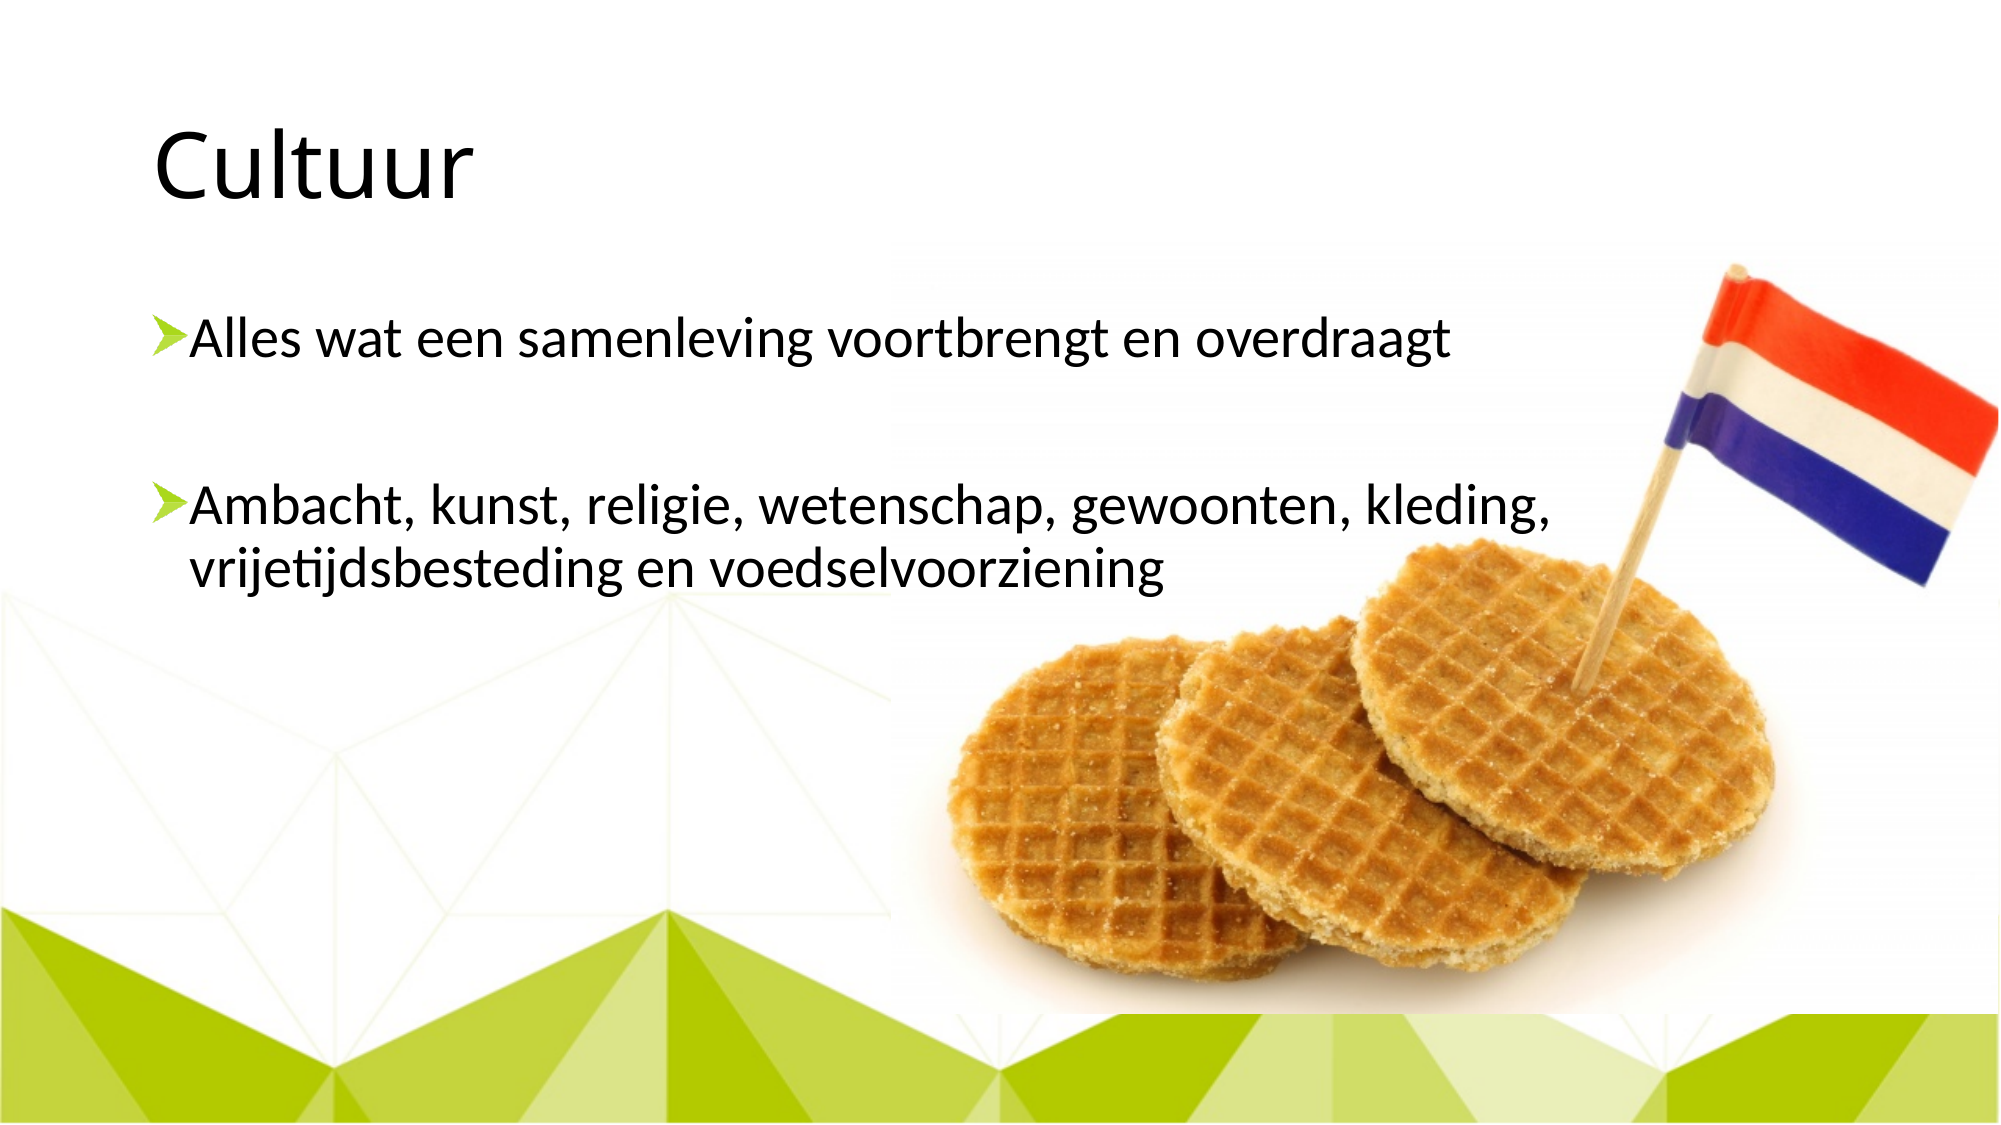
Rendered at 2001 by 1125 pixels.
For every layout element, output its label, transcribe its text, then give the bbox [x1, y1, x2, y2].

picture [0, 0, 2001, 1125]
list Alles wat een samenleving voortbrengt en overdraagt Ambacht, kunst, religie, wetenschap, gewoonten, kleding, vrijetijdsbesteding en voedselvoorziening [137, 299, 891, 1014]
title Cultuur [137, 59, 1863, 278]
